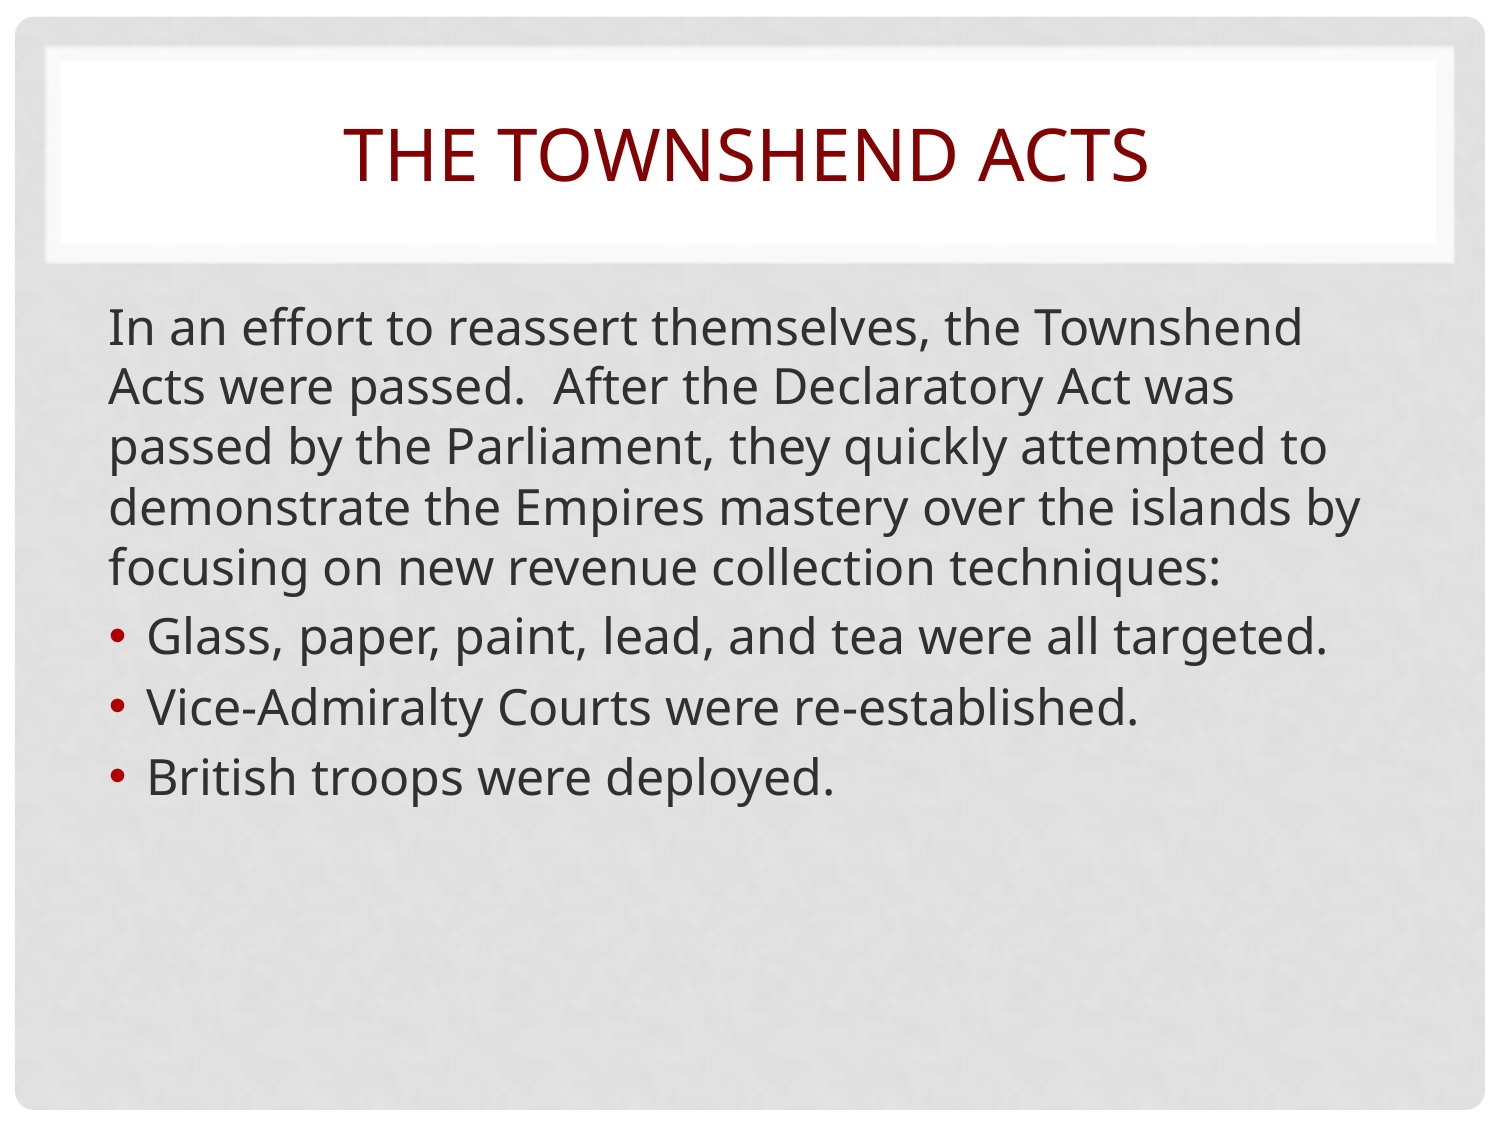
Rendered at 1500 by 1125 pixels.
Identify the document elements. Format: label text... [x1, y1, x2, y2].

title The Townshend Acts [69, 66, 1425, 238]
list In an effort to reassert themselves, the Townshend Acts were passed. After the Declaratory Act was passed by the Parliament, they quickly attempted to demonstrate the Empires mastery over the islands by focusing on new revenue collection techniques: Glass, paper, paint, lead, and tea were all targeted. Vice-Admiralty Courts were re-established. British troops were deployed. [75, 287, 1425, 1005]
